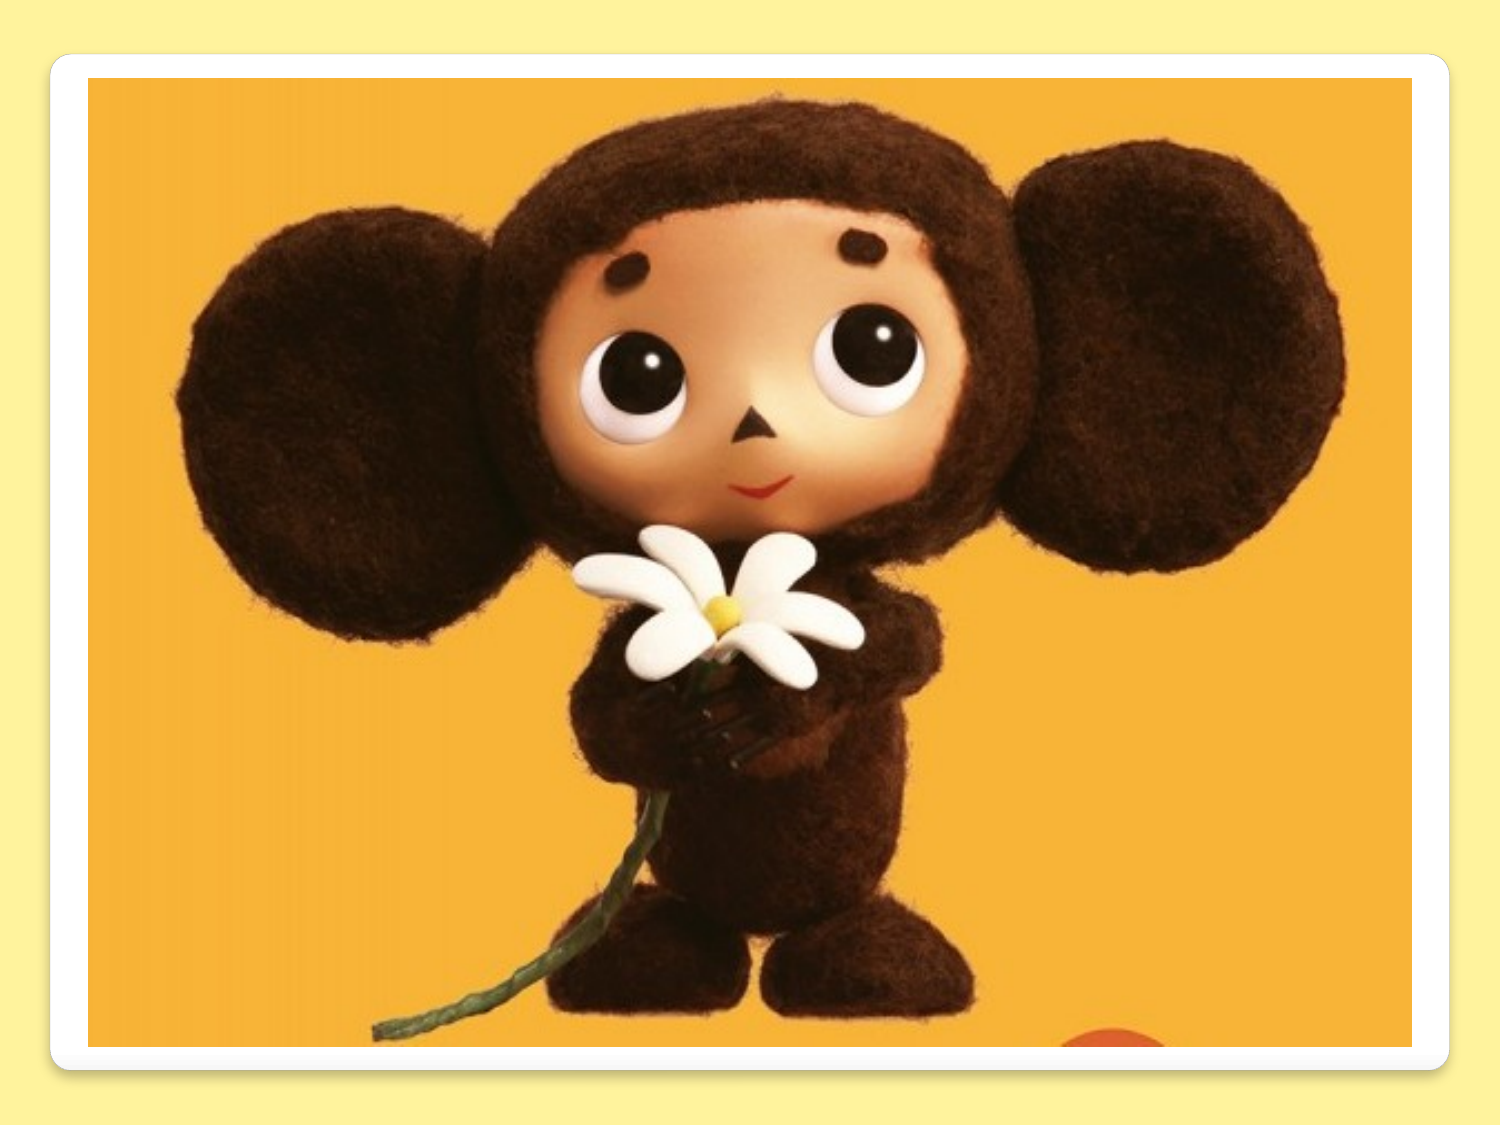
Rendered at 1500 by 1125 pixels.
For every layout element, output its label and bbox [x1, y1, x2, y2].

picture [88, 77, 1412, 1047]
